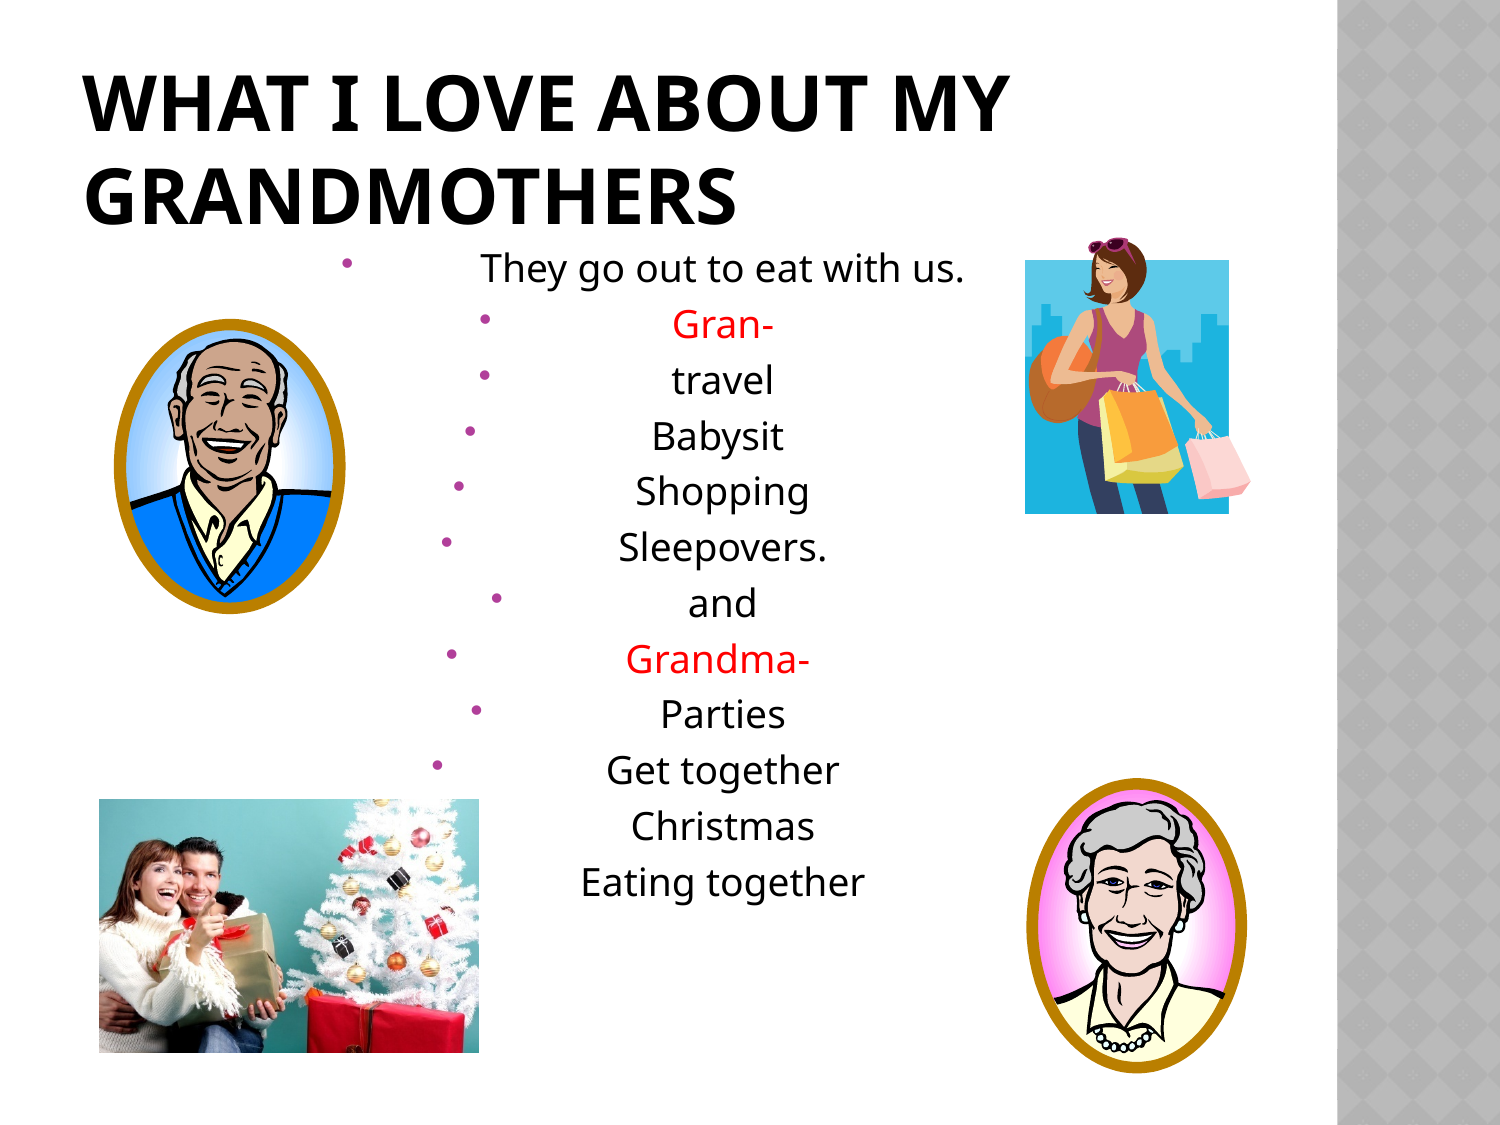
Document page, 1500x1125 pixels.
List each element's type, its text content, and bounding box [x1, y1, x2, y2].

picture [113, 318, 346, 615]
title What I love about My Grandmothers [75, 52, 1263, 240]
list They go out to eat with us. Gran- travel Babysit Shopping Sleepovers. and Grandma- Parties Get together Christmas Eating together [110, 236, 1298, 1032]
picture [1025, 777, 1248, 1074]
picture [1024, 237, 1252, 515]
picture [99, 799, 479, 1053]
